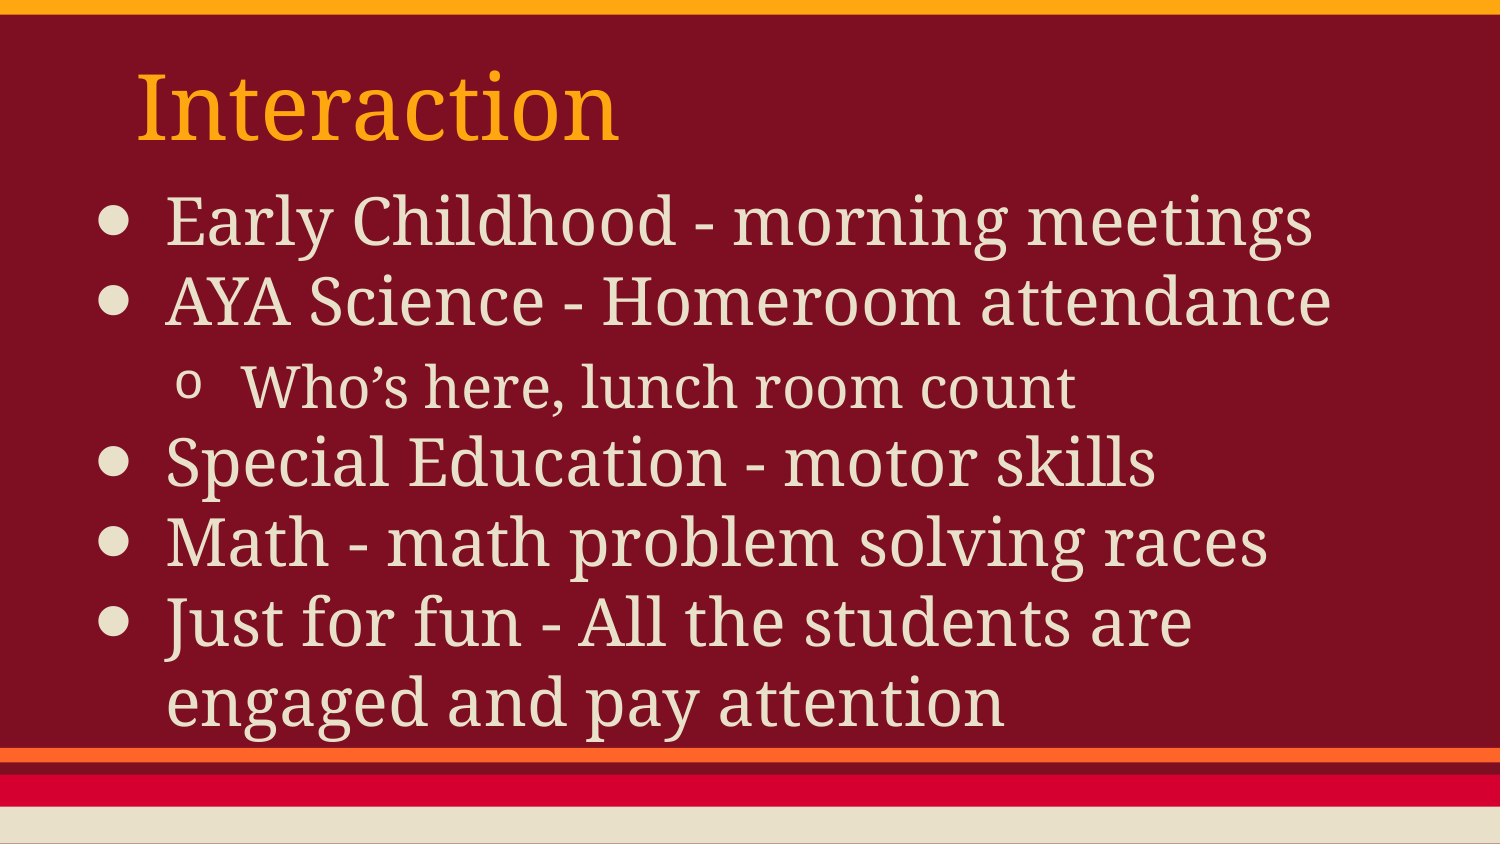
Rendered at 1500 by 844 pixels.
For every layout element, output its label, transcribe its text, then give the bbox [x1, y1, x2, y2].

title Interaction [75, 33, 1425, 163]
list Early Childhood - morning meetings AYA Science - Homeroom attendance Who’s here, lunch room count Special Education - motor skills Math - math problem solving races Just for fun - All the students are engaged and pay attention [75, 163, 1425, 700]
